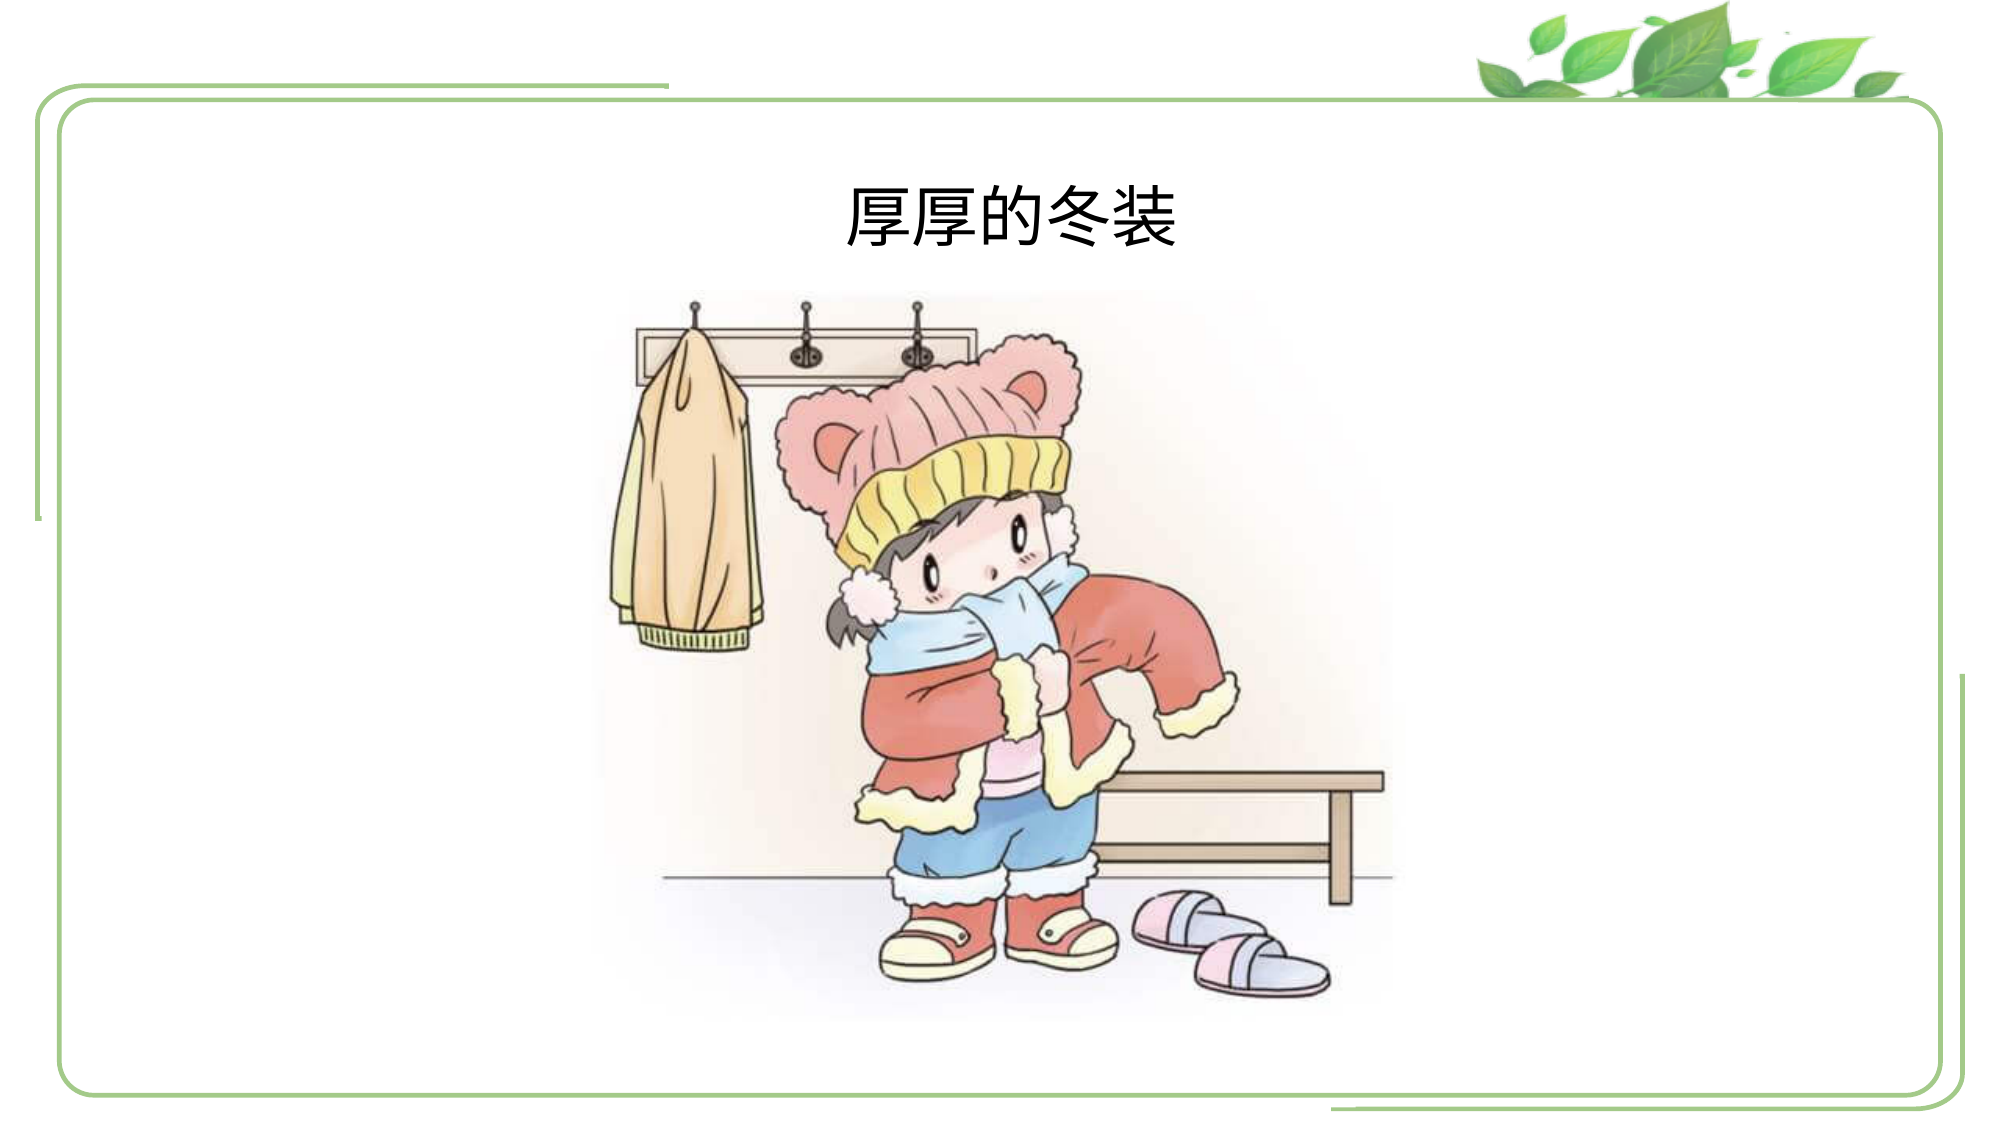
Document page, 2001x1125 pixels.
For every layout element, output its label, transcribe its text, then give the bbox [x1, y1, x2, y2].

picture [480, 290, 1510, 1023]
text_box 厚厚的冬装 [480, 127, 1544, 263]
